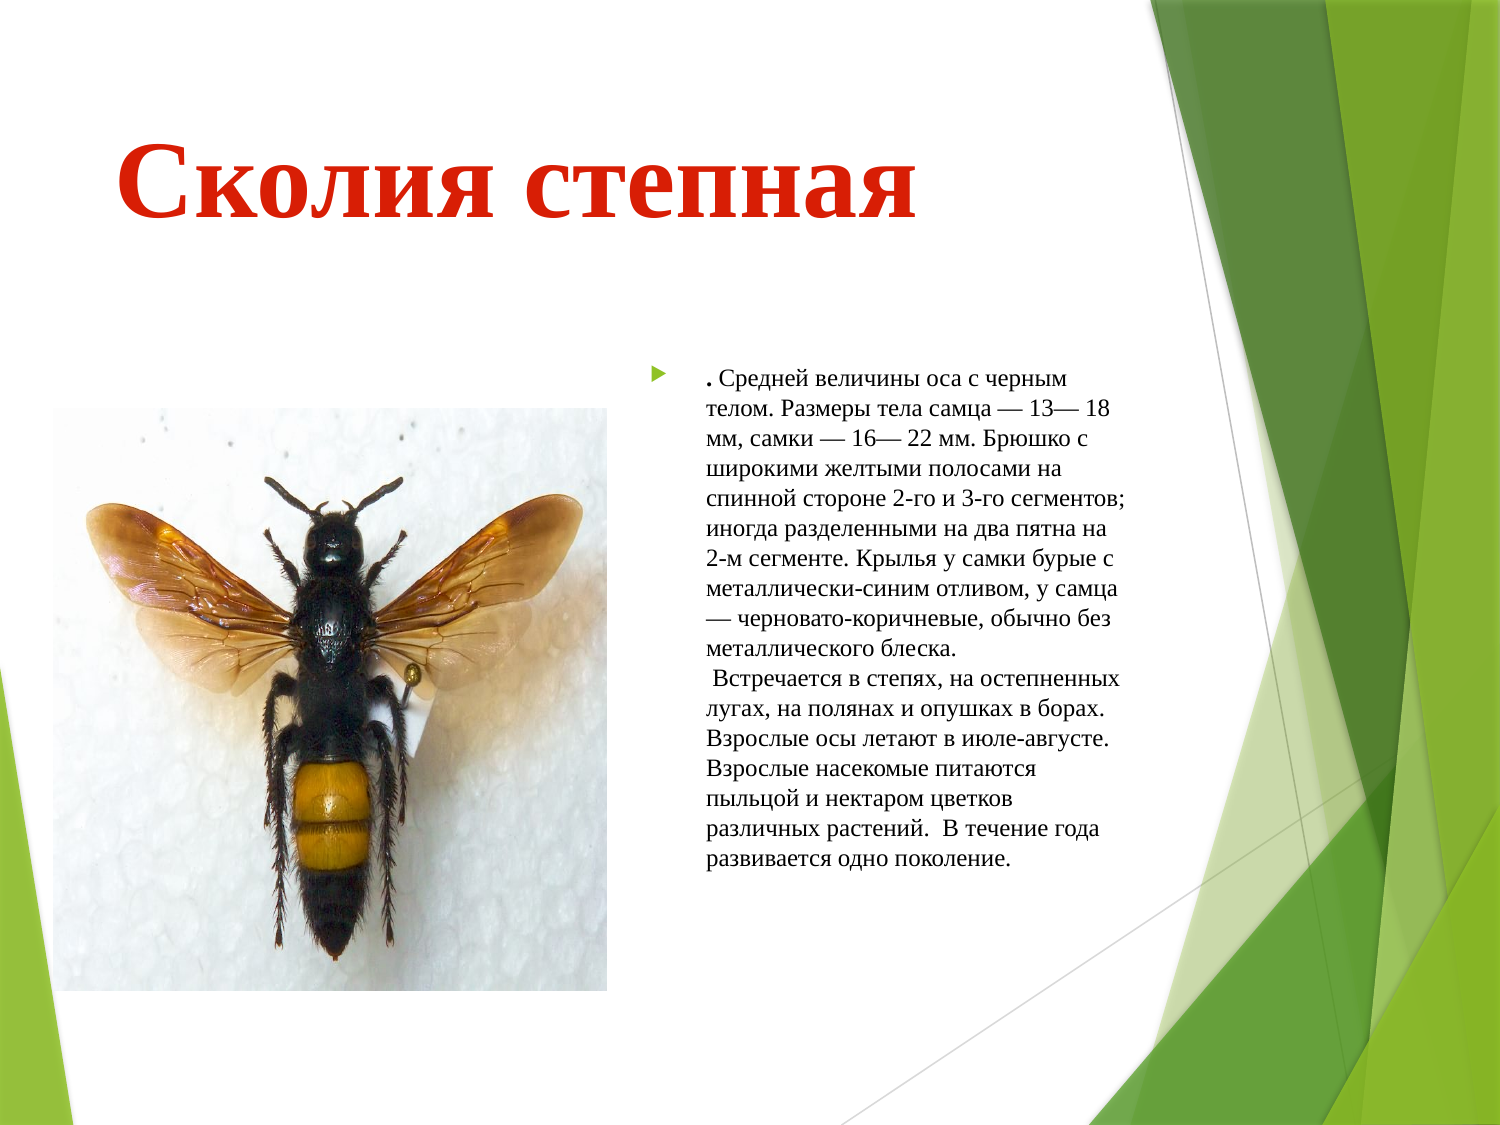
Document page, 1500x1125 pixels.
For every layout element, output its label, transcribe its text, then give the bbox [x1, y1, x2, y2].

title Сколия степная [99, 99, 1142, 317]
list . Средней величины оса с черным телом. Размеры тела самца — 13— 18 мм, самки — 16— 22 мм. Брюшко с широкими желтыми полосами на спинной стороне 2-го и 3-го сегментов; иногда разделенными на два пятна на 2-м сегменте. Крылья у самки бурые с металлически-синим отливом, у самца — черновато-коричневые, обычно без металлического блеска. Встречается в степях, на остепненных лугах, на полянах и опушках в борах. Взрослые осы летают в июле-августе. Взрослые насекомые питаются пыльцой и нектаром цветков различных растений. В течение года развивается одно поколение. [634, 354, 1142, 992]
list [52, 408, 608, 992]
